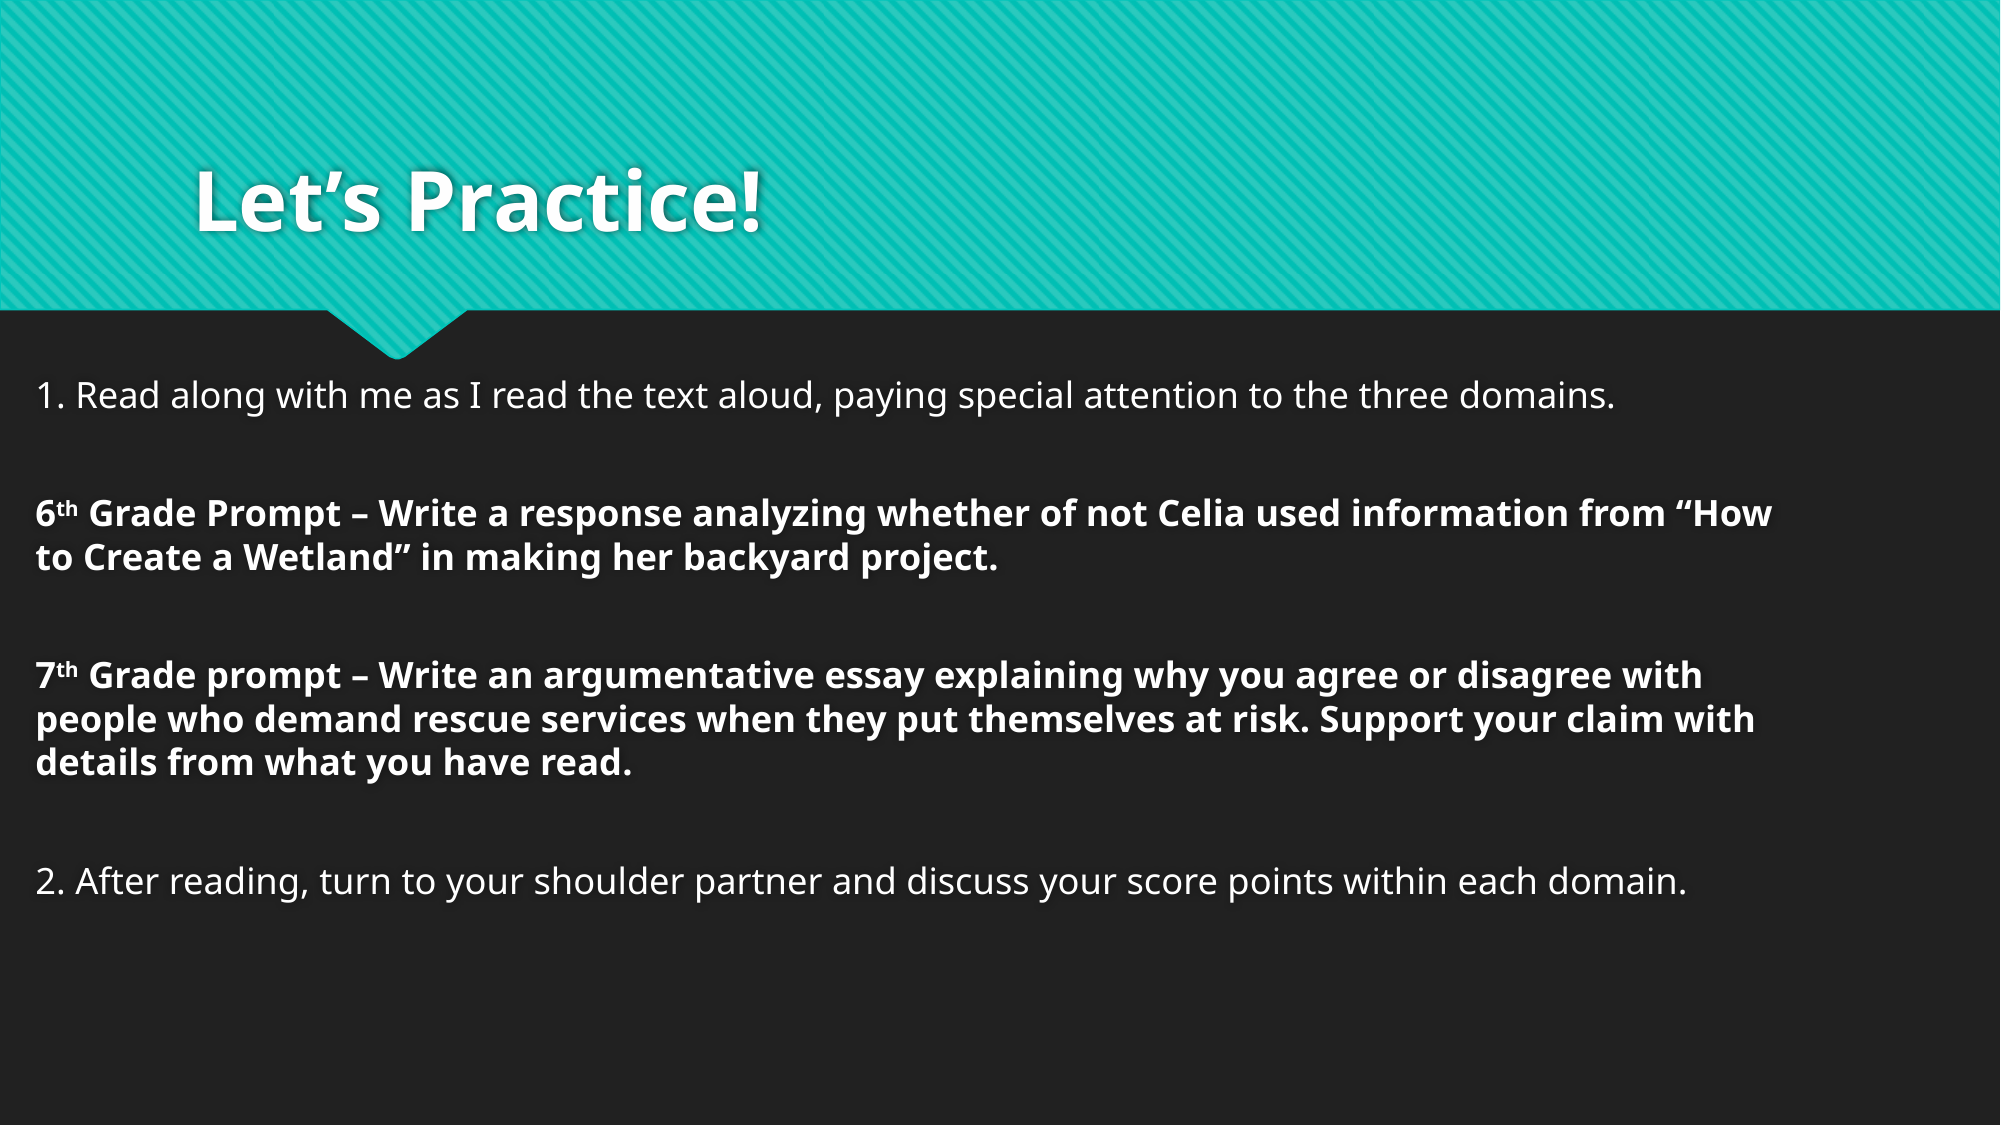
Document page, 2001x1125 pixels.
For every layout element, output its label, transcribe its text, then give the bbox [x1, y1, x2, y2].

title Let’s Practice! [177, 96, 1823, 256]
list 1. Read along with me as I read the text aloud, paying special attention to the three domains. 6th Grade Prompt – Write a response analyzing whether of not Celia used information from “How to Create a Wetland” in making her backyard project. 7th Grade prompt – Write an argumentative essay explaining why you agree or disagree with people who demand rescue services when they put themselves at risk. Support your claim with details from what you have read. 2. After reading, turn to your shoulder partner and discuss your score points within each domain. [20, 364, 1823, 1088]
